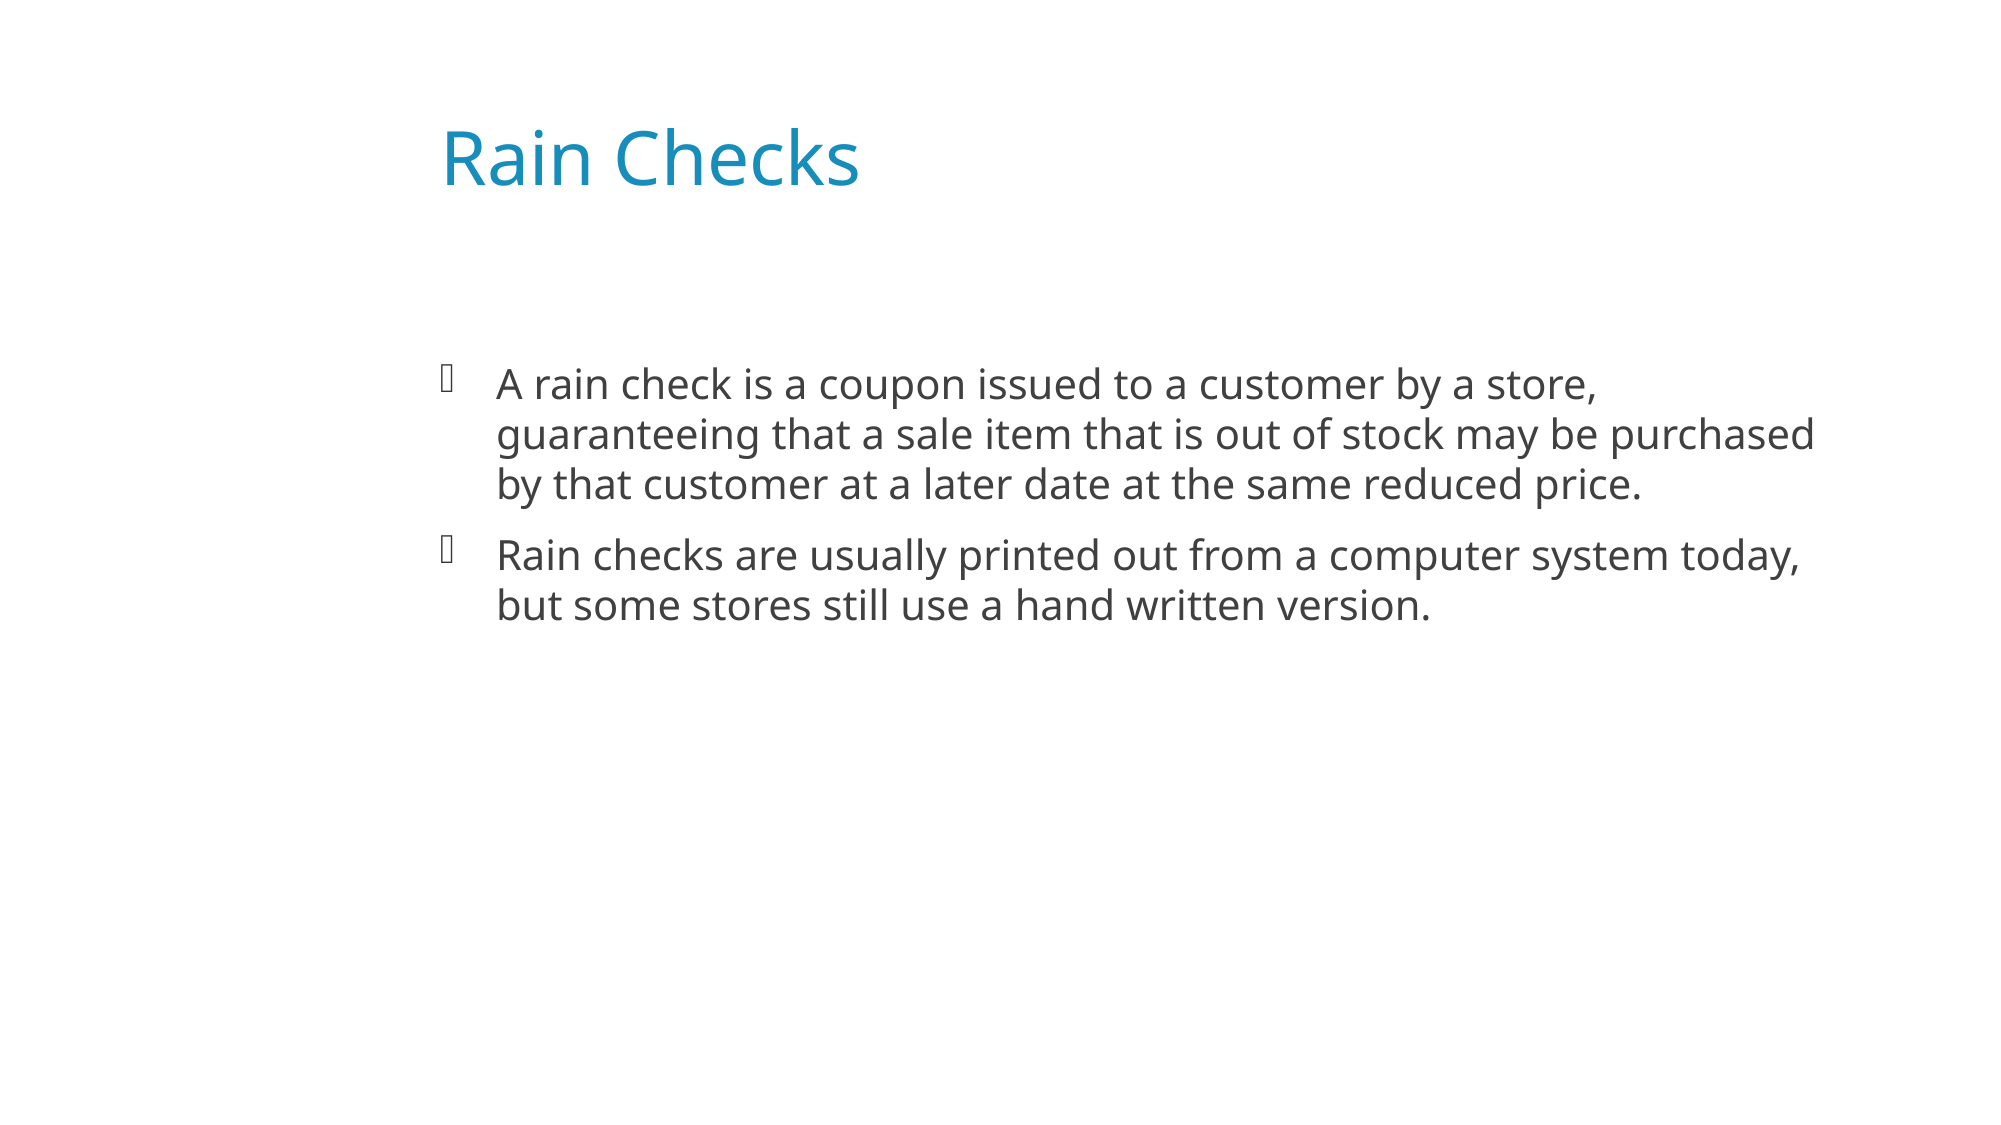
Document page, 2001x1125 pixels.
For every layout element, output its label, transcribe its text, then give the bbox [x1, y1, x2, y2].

list A rain check is a coupon issued to a customer by a store, guaranteeing that a sale item that is out of stock may be purchased by that customer at a later date at the same reduced price. Rain checks are usually printed out from a computer system today, but some stores still use a hand written version. [424, 350, 1888, 1074]
title Rain Checks [425, 102, 1888, 313]
